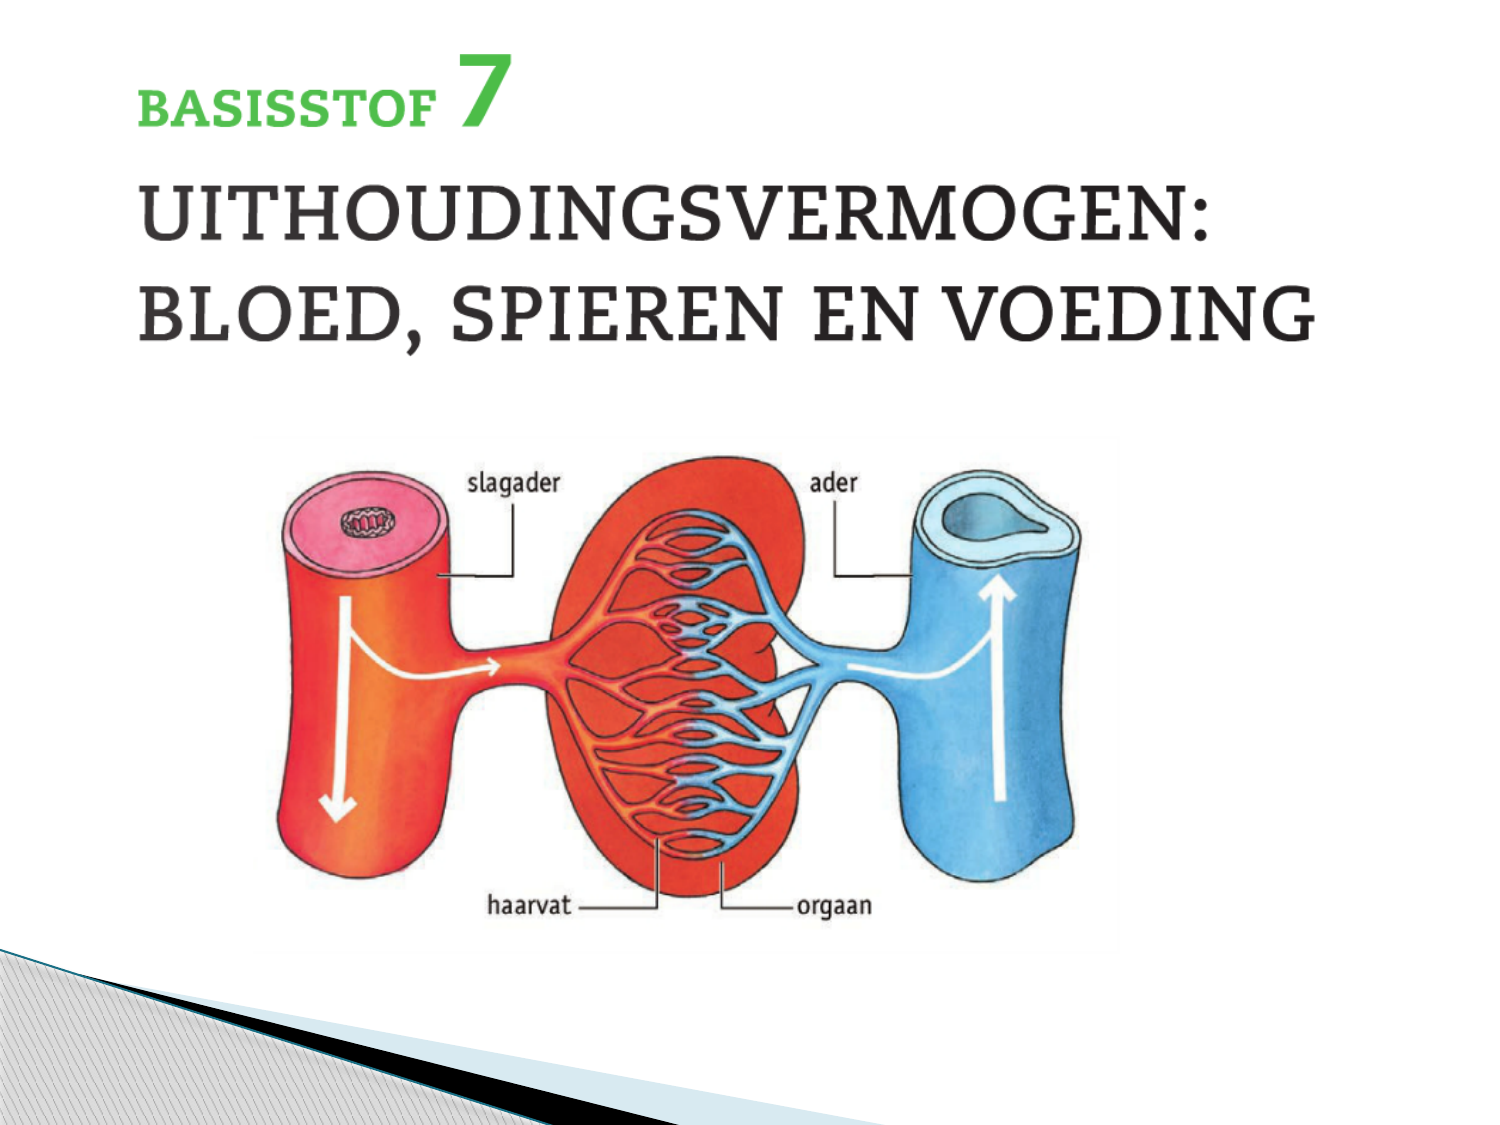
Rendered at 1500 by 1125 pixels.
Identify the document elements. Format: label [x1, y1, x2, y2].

picture [123, 54, 1335, 369]
picture [253, 420, 1122, 968]
